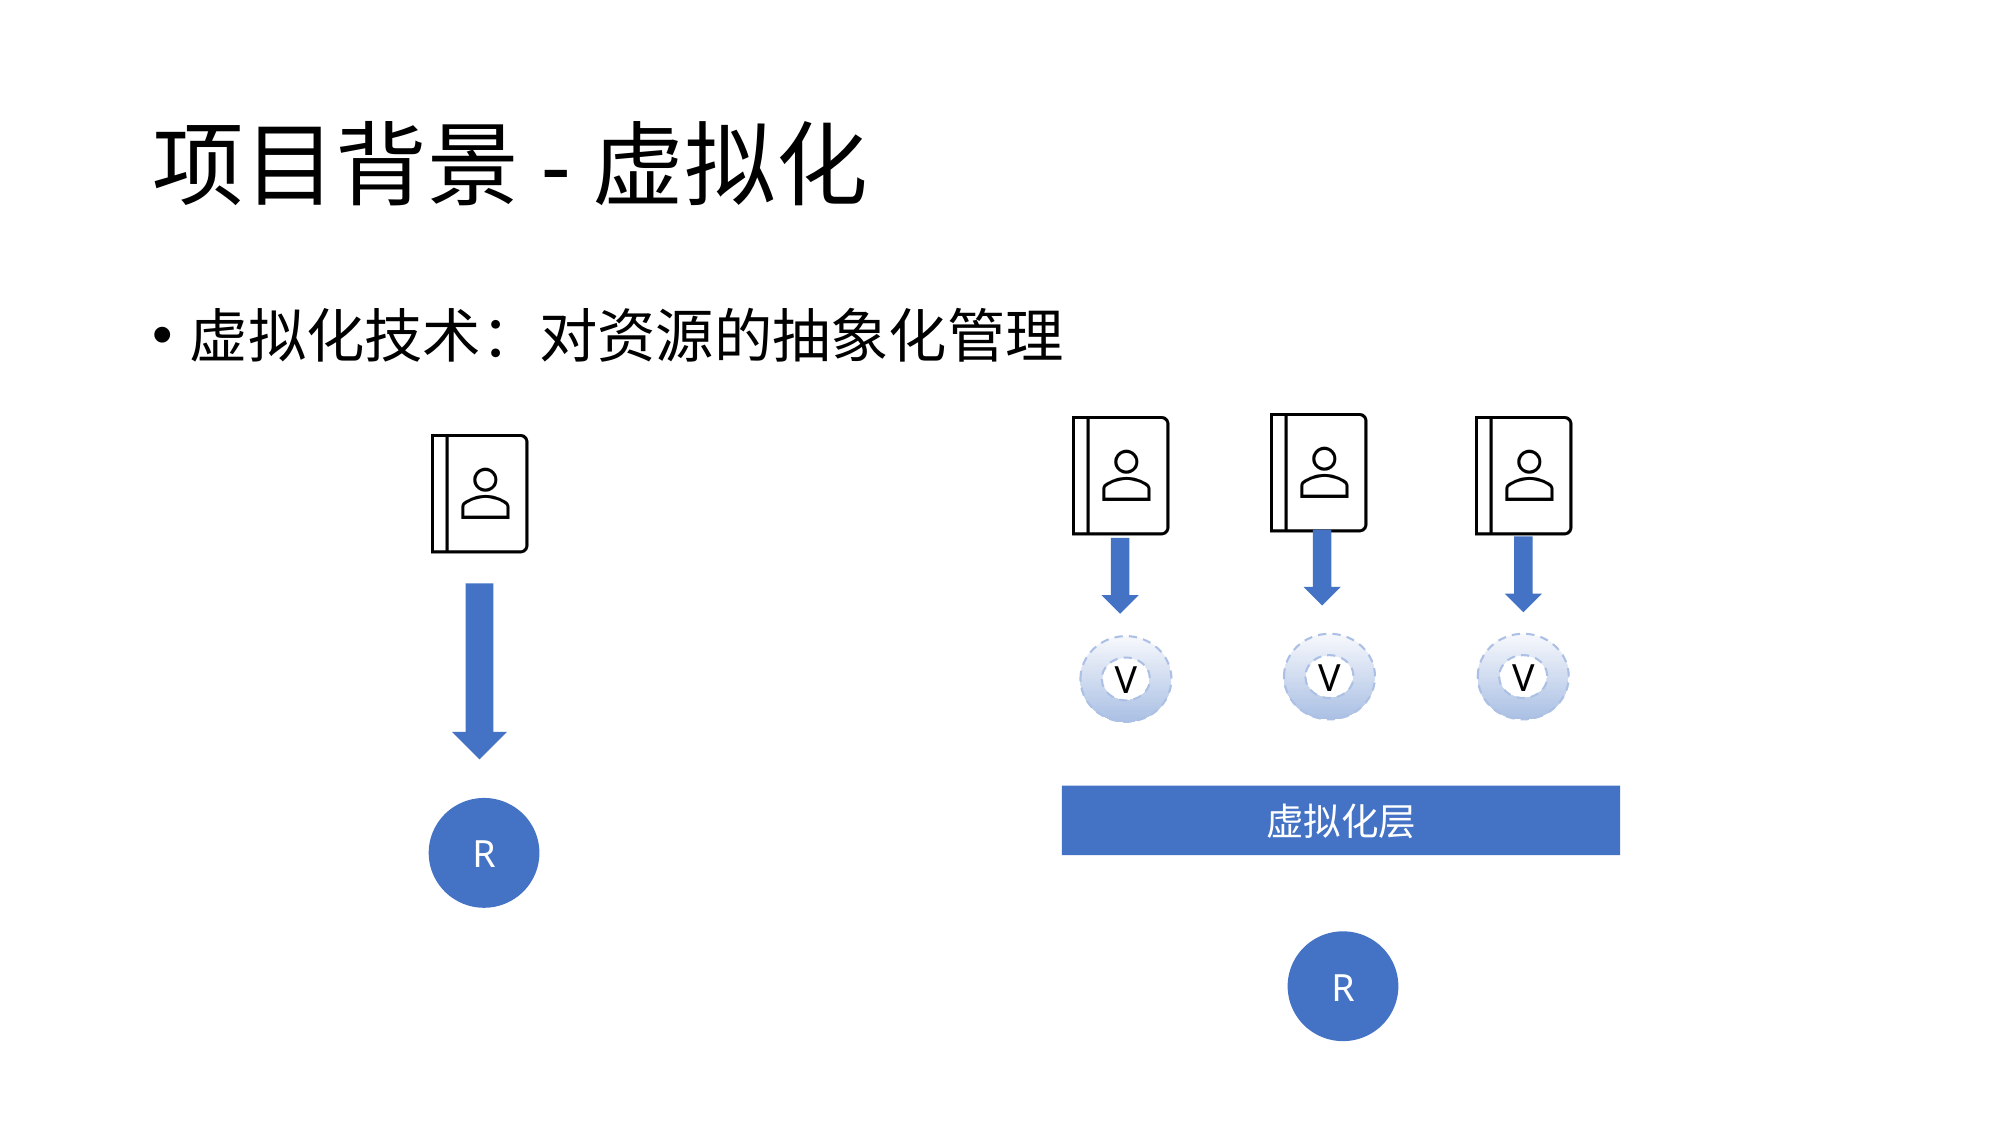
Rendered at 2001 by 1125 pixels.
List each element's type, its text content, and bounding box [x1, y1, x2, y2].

text_box V [1282, 632, 1377, 721]
picture [404, 418, 555, 569]
picture [1045, 400, 1196, 551]
picture [1243, 397, 1394, 548]
text_box [1099, 551, 1142, 616]
text_box 虚拟化层 [1061, 785, 1621, 856]
text_box [449, 582, 510, 761]
text_box V [1079, 635, 1173, 723]
title 项目背景-虚拟化 [137, 59, 1863, 278]
text_box [1301, 548, 1344, 608]
picture [1448, 400, 1599, 551]
text_box R [1286, 930, 1400, 1043]
text_box [1502, 551, 1545, 614]
text_box R [427, 796, 541, 909]
text_box V [1476, 632, 1570, 721]
list 虚拟化技术：对资源的抽象化管理 [137, 299, 1863, 1014]
